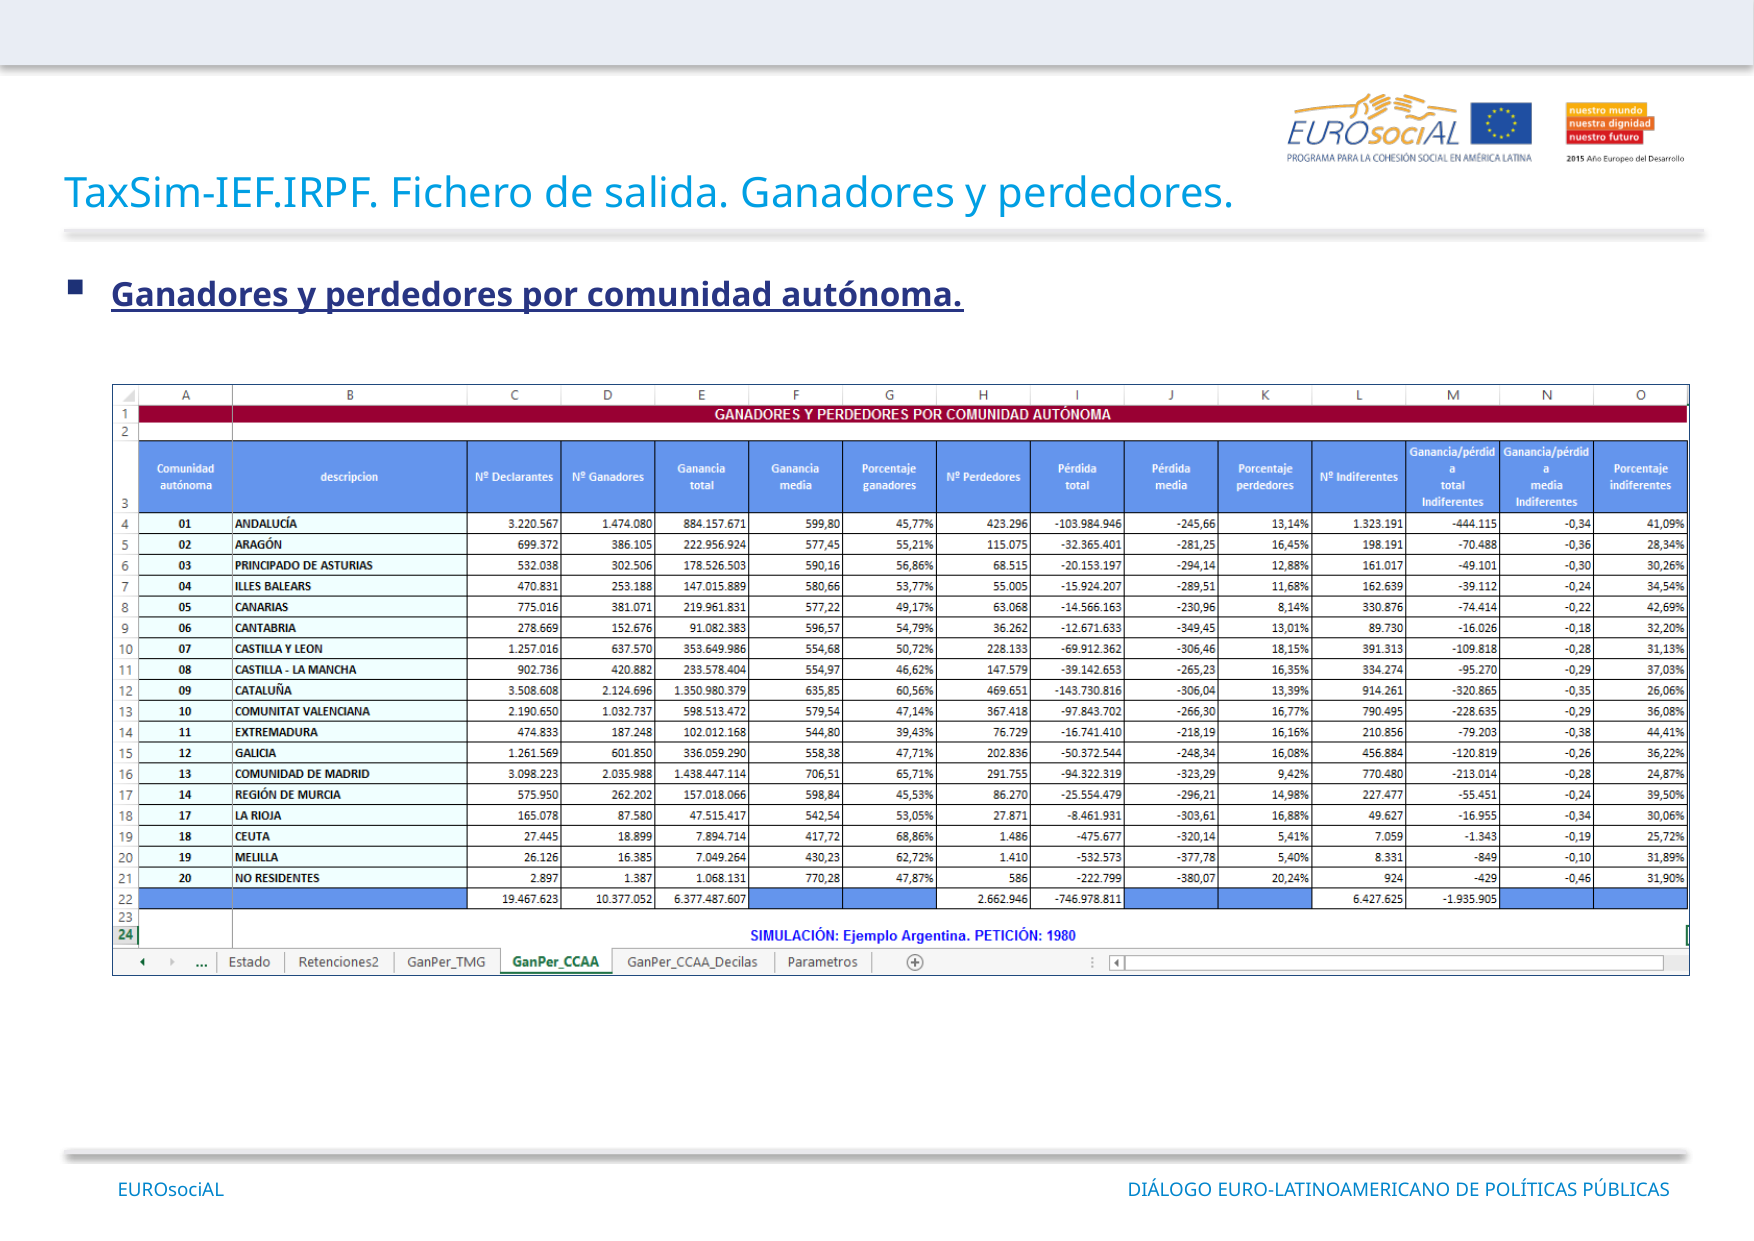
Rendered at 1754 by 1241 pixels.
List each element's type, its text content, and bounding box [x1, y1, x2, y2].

picture [112, 383, 1690, 977]
text_box TaxSim-IEF.IRPF. Fichero de salida. Ganadores y perdedores. [49, 158, 1628, 233]
picture [1278, 88, 1692, 173]
text_box Ganadores y perdedores por comunidad autónoma. [64, 254, 1692, 337]
